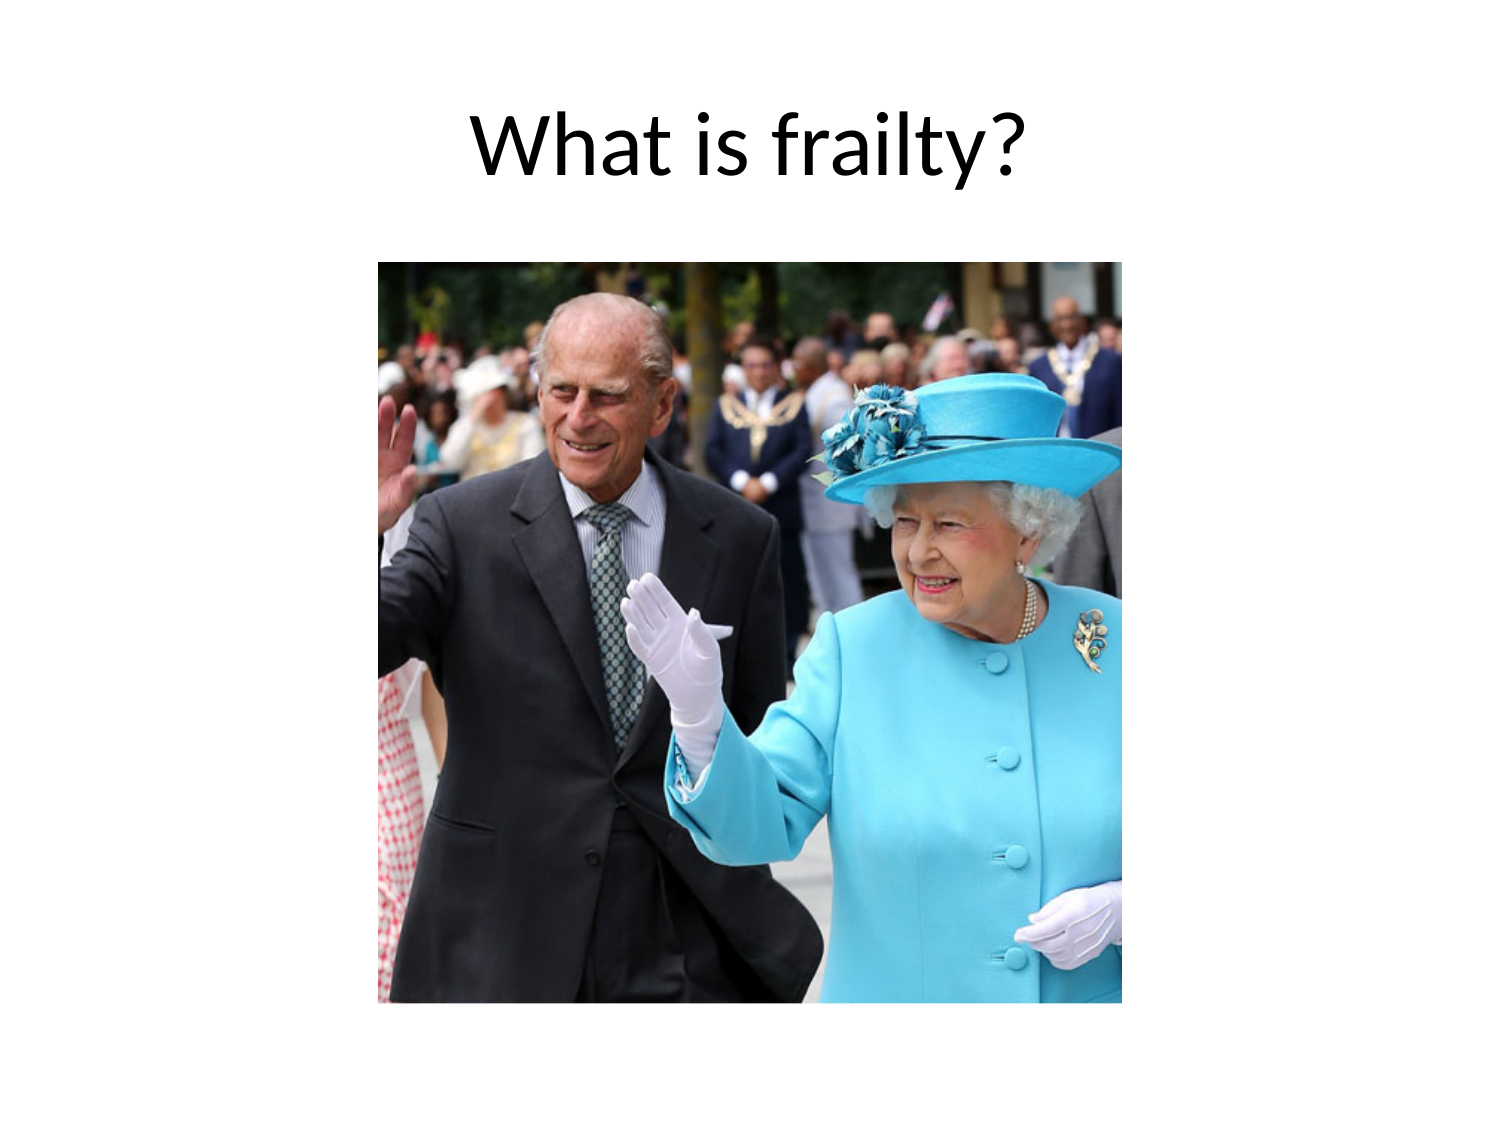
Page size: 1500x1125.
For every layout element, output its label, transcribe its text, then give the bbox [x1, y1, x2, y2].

title What is frailty? [75, 45, 1425, 233]
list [378, 262, 1122, 1006]
